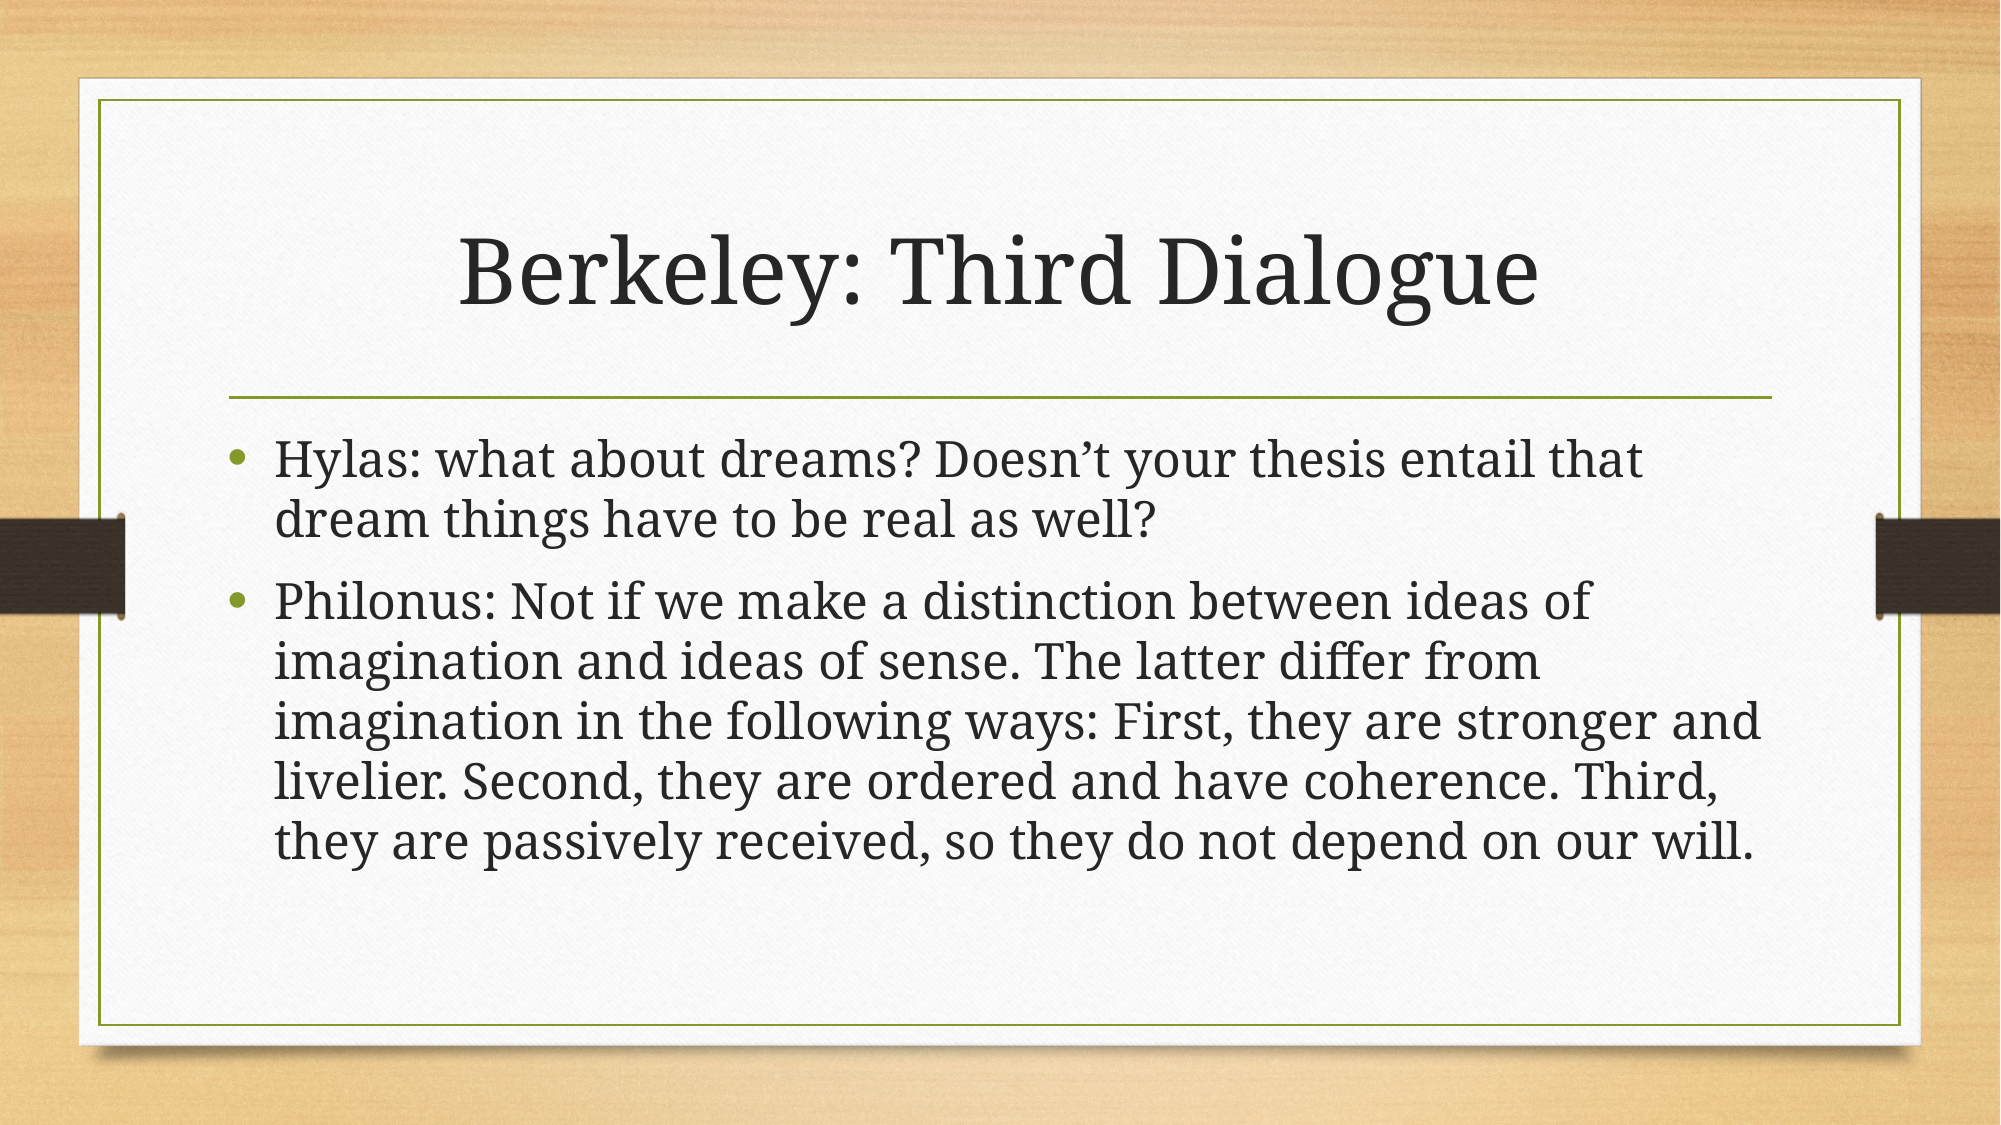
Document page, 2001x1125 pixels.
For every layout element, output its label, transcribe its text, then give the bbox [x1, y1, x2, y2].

title Berkeley: Third Dialogue [212, 161, 1788, 375]
picture [0, 0, 2001, 1125]
list Hylas: what about dreams? Doesn’t your thesis entail that dream things have to be real as well? Philonus: Not if we make a distinction between ideas of imagination and ideas of sense. The latter differ from imagination in the following ways: First, they are stronger and livelier. Second, they are ordered and have coherence. Third, they are passively received, so they do not depend on our will. [212, 419, 1788, 964]
